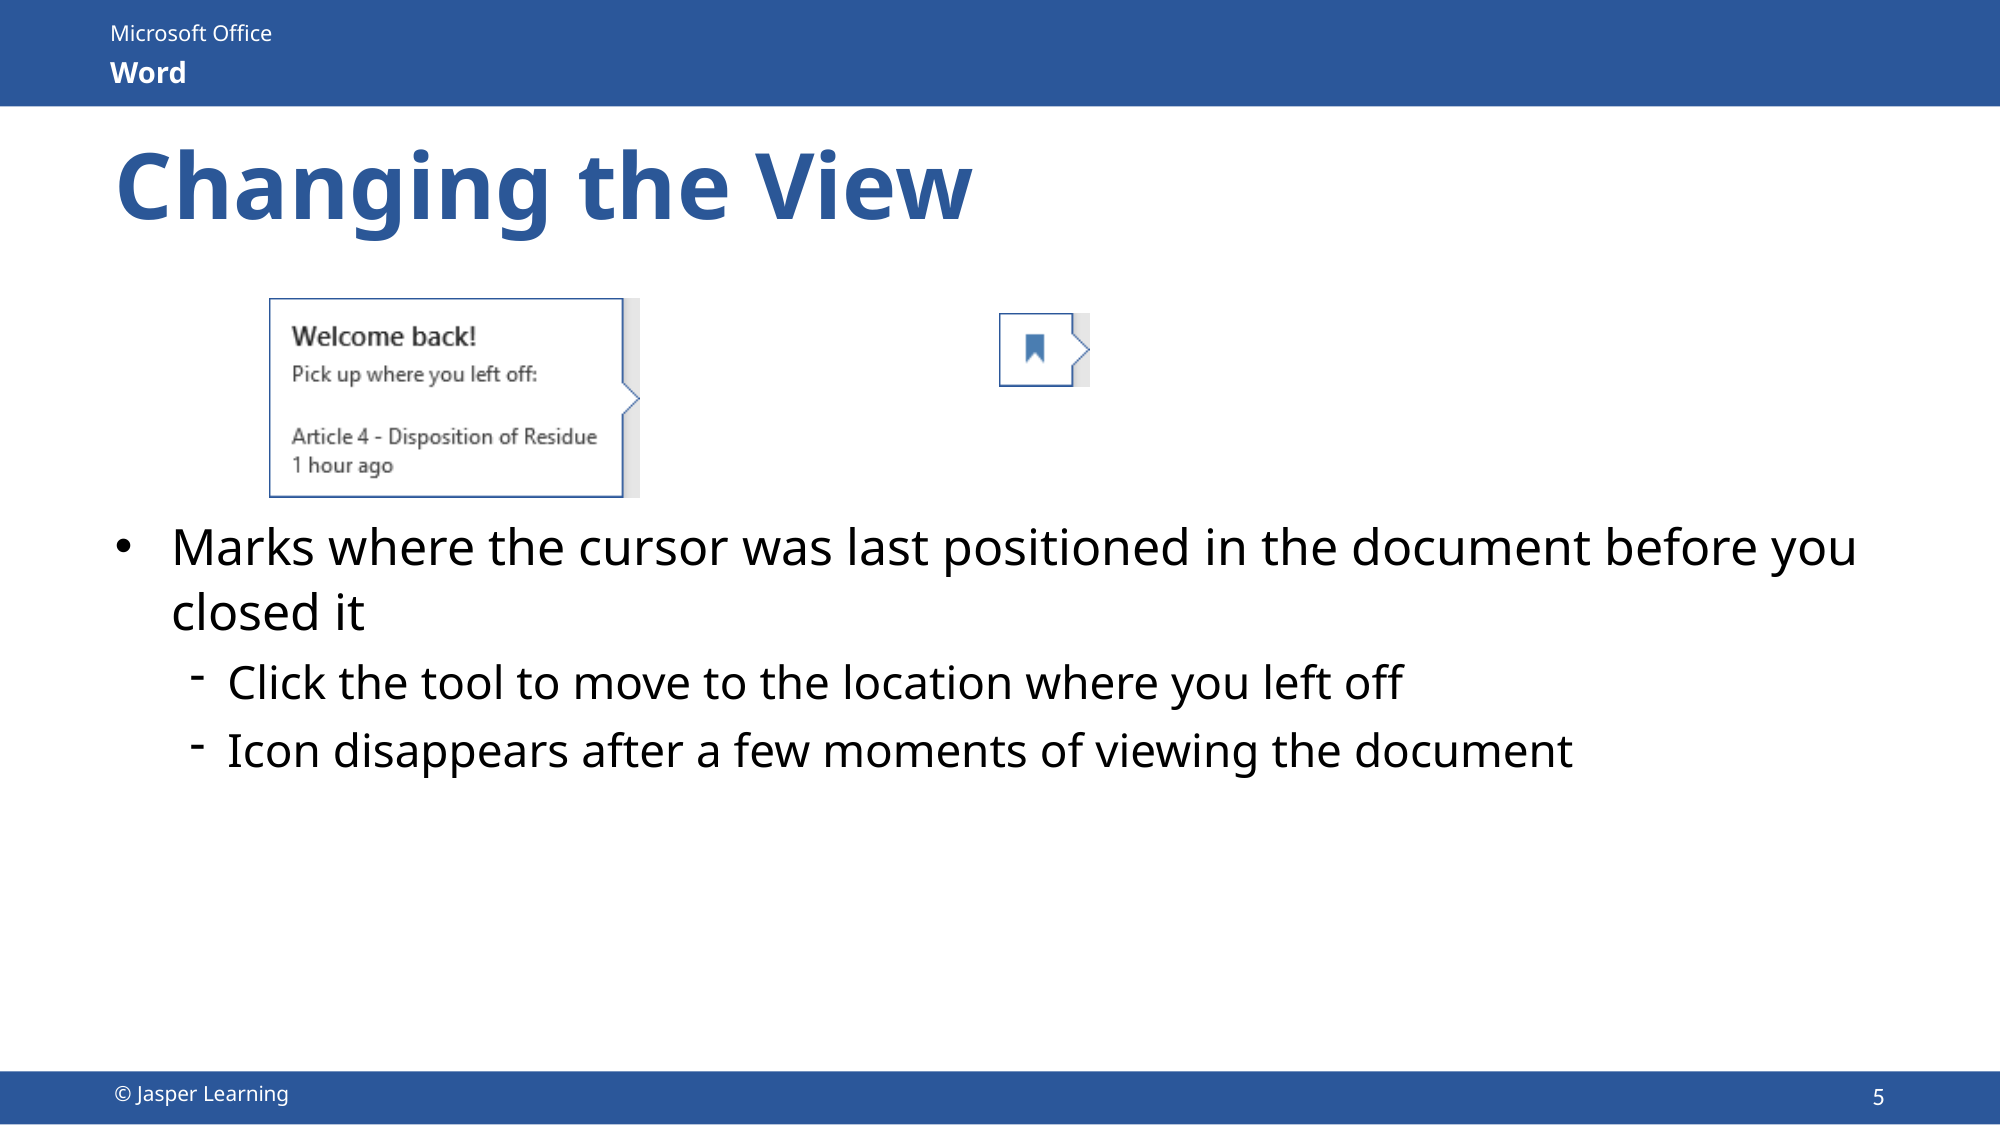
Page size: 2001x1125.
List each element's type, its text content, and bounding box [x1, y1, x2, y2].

picture [268, 298, 640, 499]
footer © Jasper Learning [99, 1074, 775, 1116]
slide_number 5 [1433, 1065, 1900, 1125]
picture [999, 313, 1090, 387]
title Changing the View [99, 118, 1866, 248]
list Marks where the cursor was last positioned in the document before you closed it Click the tool to move to the location where you left off Icon disappears after a few moments of viewing the document [99, 283, 1900, 1026]
